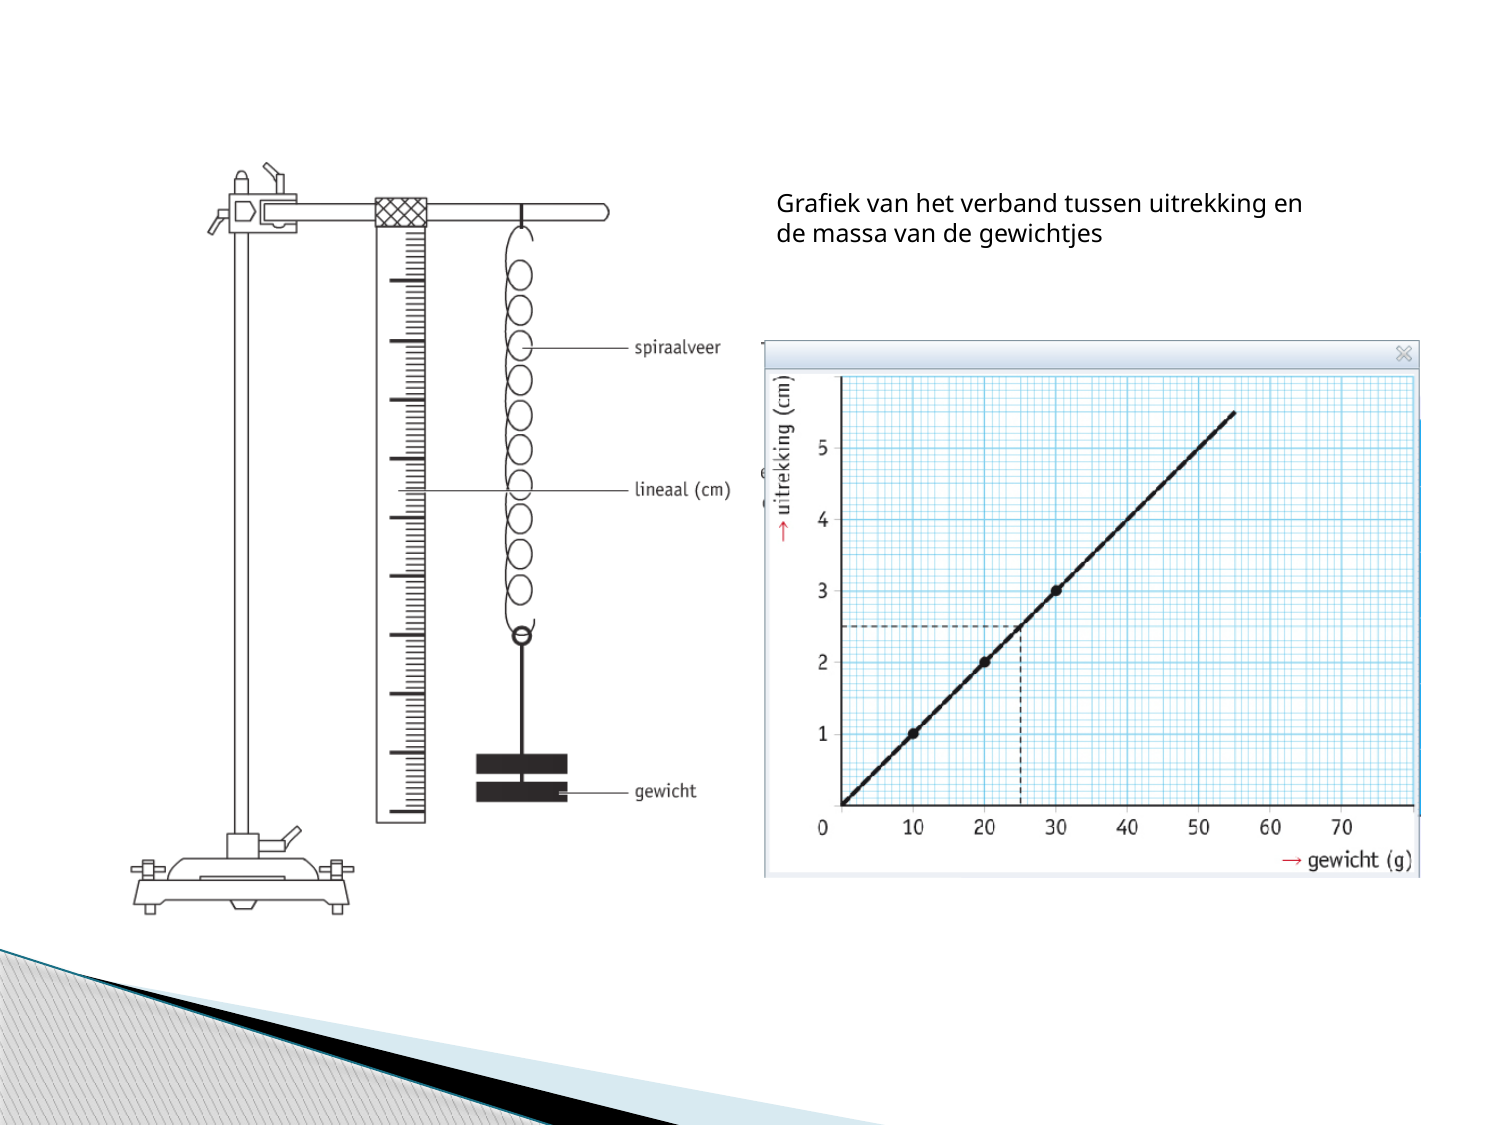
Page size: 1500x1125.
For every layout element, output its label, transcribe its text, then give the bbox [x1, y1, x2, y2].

picture [111, 148, 737, 935]
text_box Grafiek van het verband tussen uitrekking en de massa van de gewichtjes [761, 179, 1355, 255]
picture [761, 340, 1421, 878]
